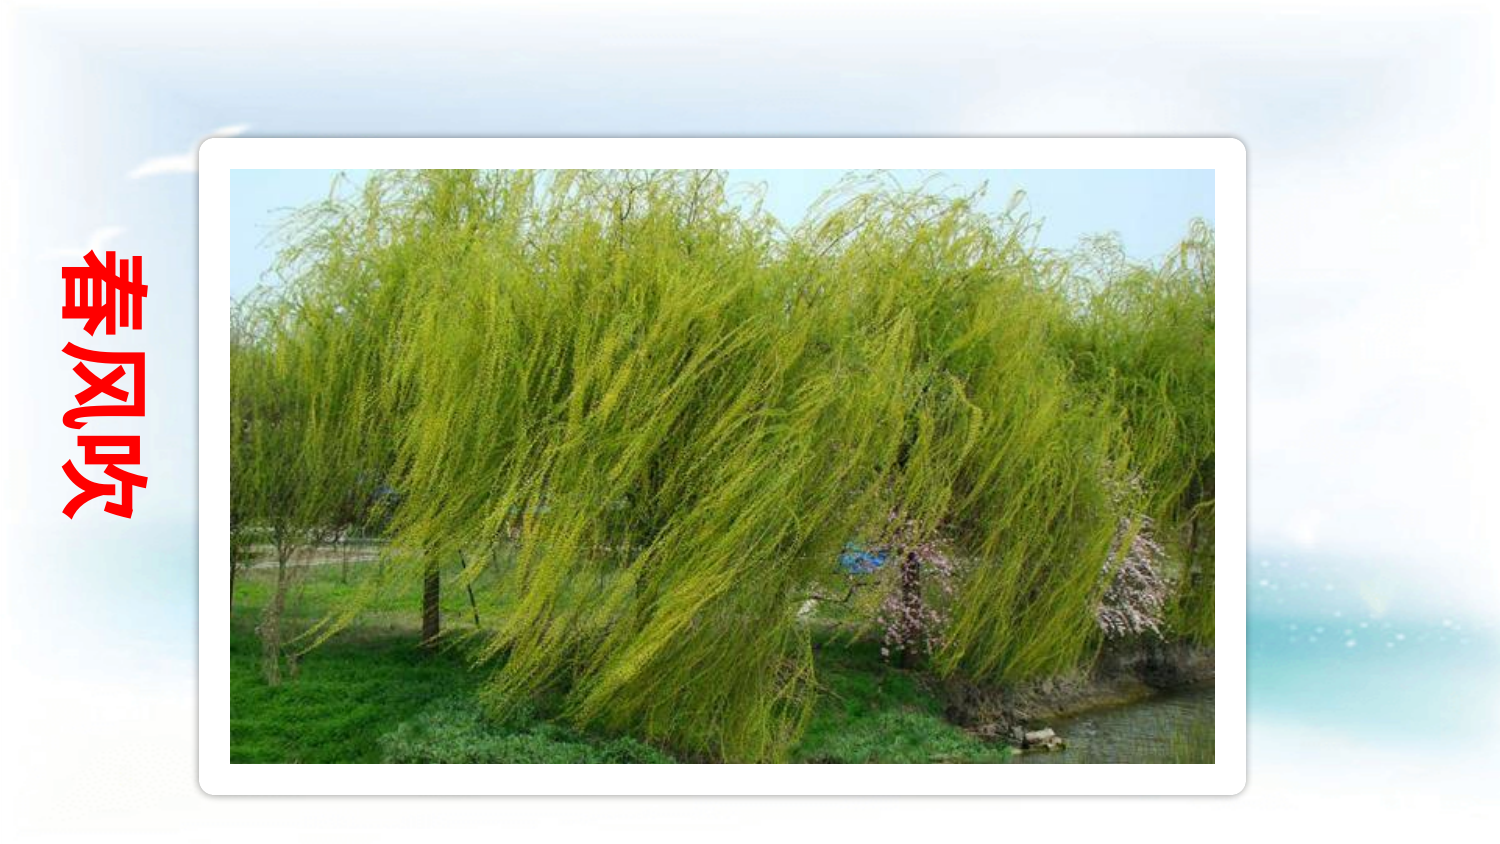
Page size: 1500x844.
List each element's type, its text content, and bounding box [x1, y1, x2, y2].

text_box 春风吹 [28, 232, 170, 526]
picture [0, 0, 1500, 844]
